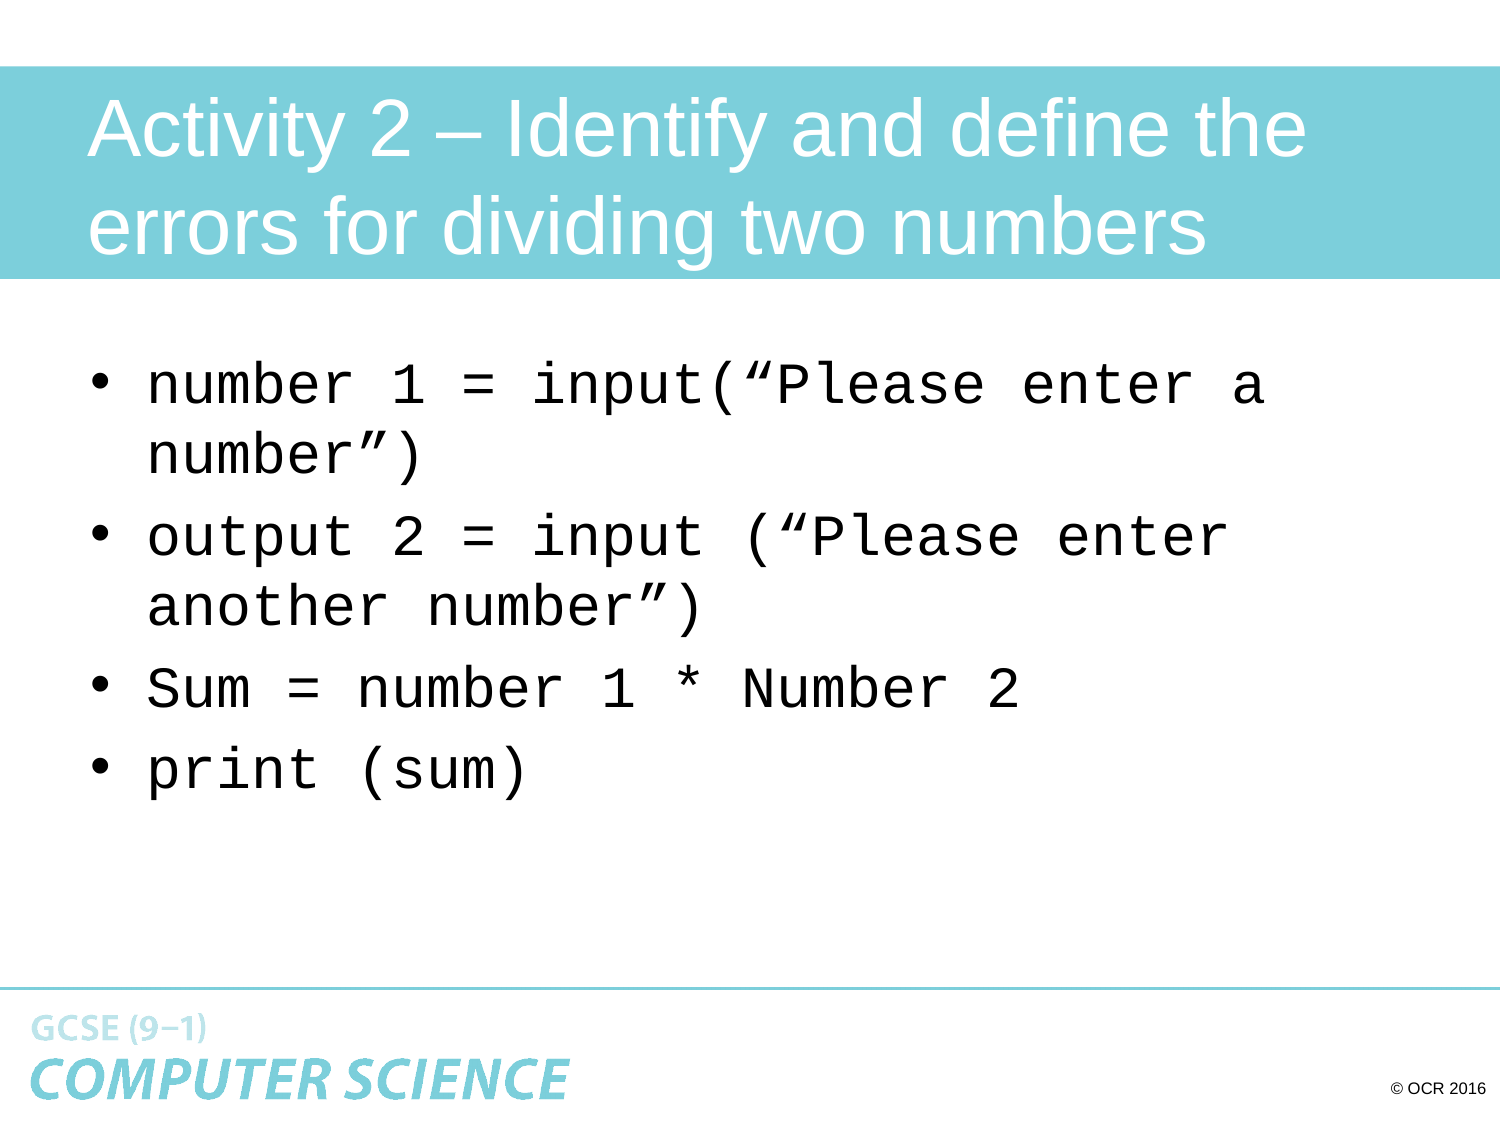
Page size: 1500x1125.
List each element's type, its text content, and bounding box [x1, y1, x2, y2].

picture [0, 987, 1500, 1124]
title Activity 2 – Identify and define the errors for dividing two numbers [0, 66, 1500, 279]
list number 1 = input(“Please enter a number”) output 2 = input (“Please enter another number”) Sum = number 1 * Number 2 print (sum) [75, 338, 1425, 965]
